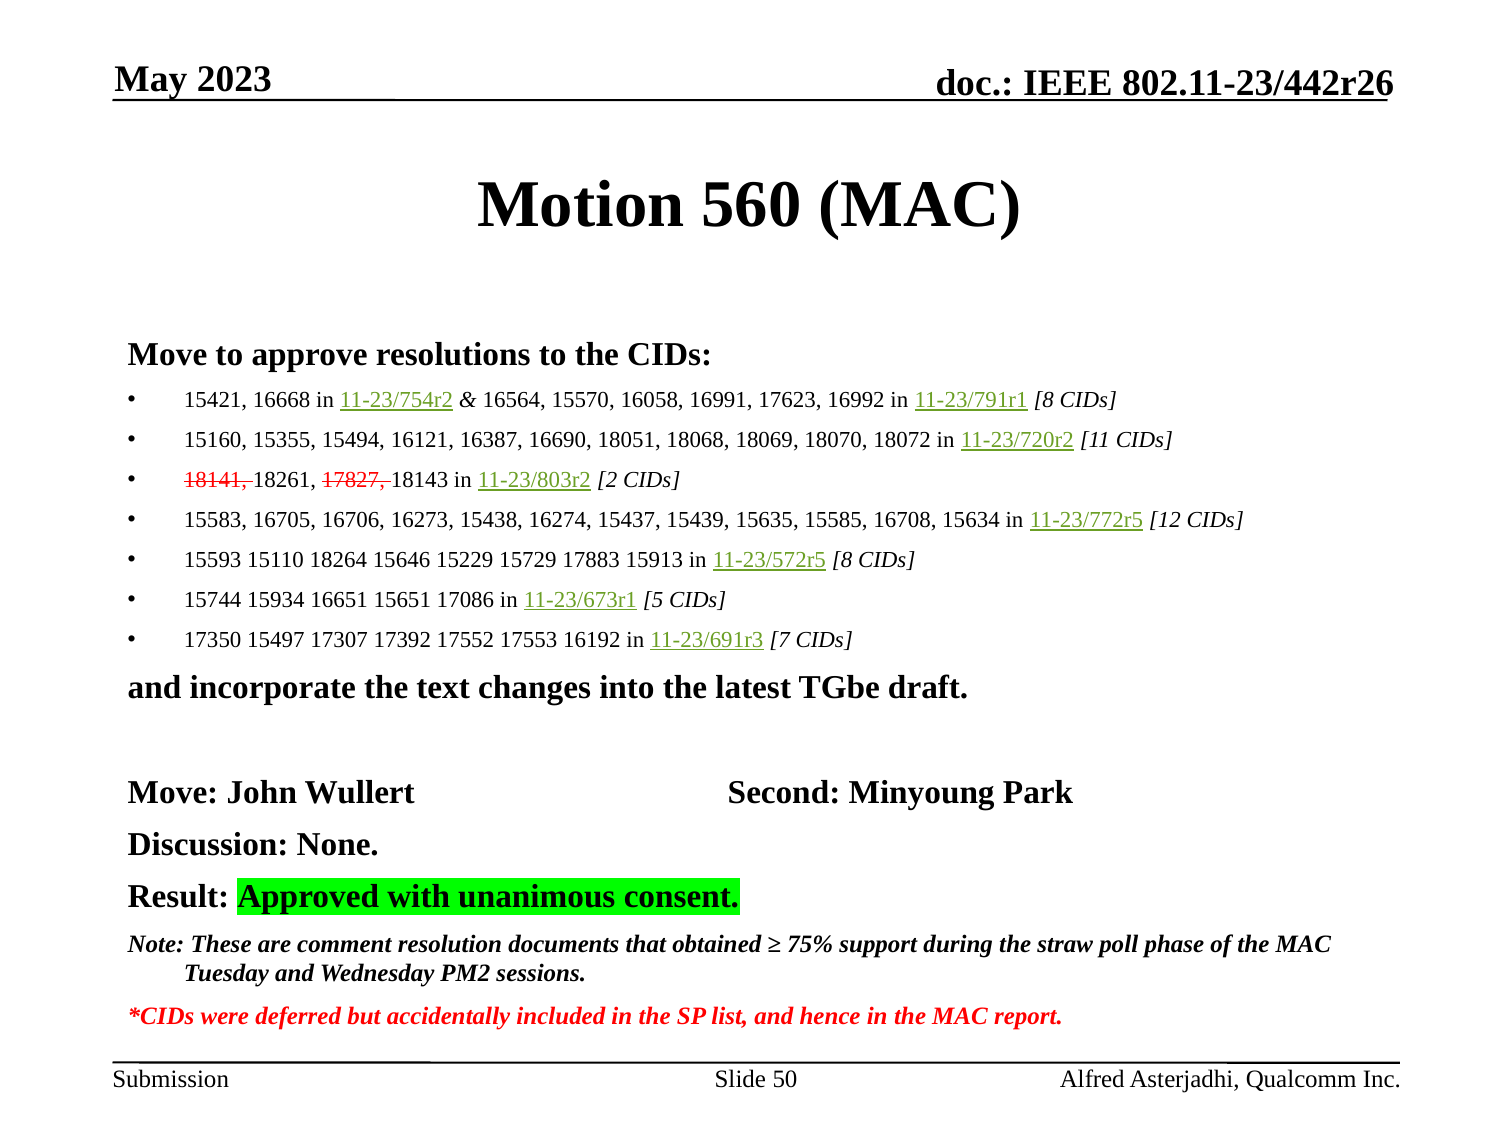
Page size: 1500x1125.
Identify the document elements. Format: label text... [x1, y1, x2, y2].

footer Alfred Asterjadhi, Qualcomm Inc. [878, 1061, 1402, 1093]
list Move to approve resolutions to the CIDs: 15421, 16668 in 11-23/754r2 & 16564, 15570, 16058, 16991, 17623, 16992 in 11-23/791r1 [8 CIDs] 15160, 15355, 15494, 16121, 16387, 16690, 18051, 18068, 18069, 18070, 18072 in 11-23/720r2 [11 CIDs] 18141, 18261, 17827, 18143 in 11-23/803r2 [2 CIDs] 15583, 16705, 16706, 16273, 15438, 16274, 15437, 15439, 15635, 15585, 16708, 15634 in 11-23/772r5 [12 CIDs] 15593 15110 18264 15646 15229 15729 17883 15913 in 11-23/572r5 [8 CIDs] 15744 15934 16651 15651 17086 in 11-23/673r1 [5 CIDs] 17350 15497 17307 17392 17552 17553 16192 in 11-23/691r3 [7 CIDs] and incorporate the text changes into the latest TGbe draft. Move: John Wullert Second: Minyoung Park Discussion: None. Result: Approved with unanimous consent. Note: These are comment resolution documents that obtained ≥ 75% support during the straw poll phase of the MAC Tuesday and Wednesday PM2 sessions. *CIDs were deferred but accidentally included in the SP list, and hence in the MAC report. [112, 324, 1388, 1063]
title Motion 560 (MAC) [112, 112, 1388, 288]
slide_number Slide 50 [712, 1061, 800, 1123]
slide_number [114, 54, 423, 100]
